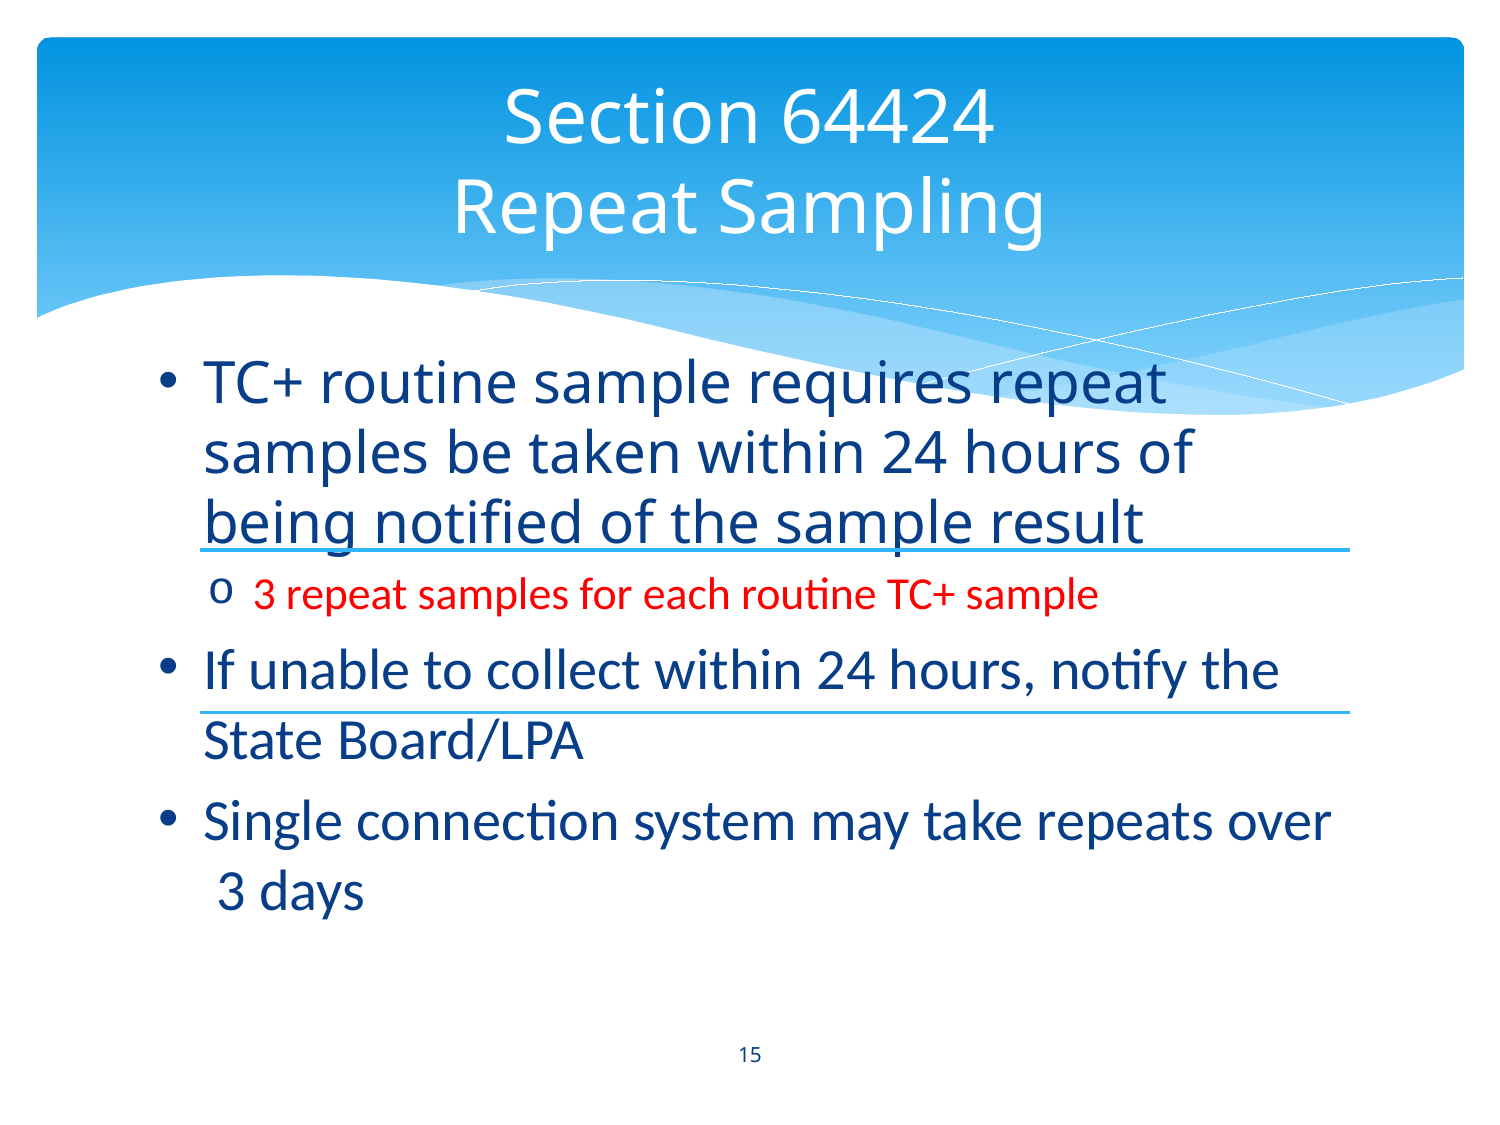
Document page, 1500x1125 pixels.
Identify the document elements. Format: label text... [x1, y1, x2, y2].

slide_number 15 [654, 1025, 846, 1086]
list TC+ routine sample requires repeat samples be taken within 24 hours of being notified of the sample result 3 repeat samples for each routine TC+ sample If unable to collect within 24 hours, notify the State Board/LPA Single connection system may take repeats over 3 days [143, 337, 1359, 925]
title Section 64424 Repeat Sampling [75, 55, 1425, 261]
